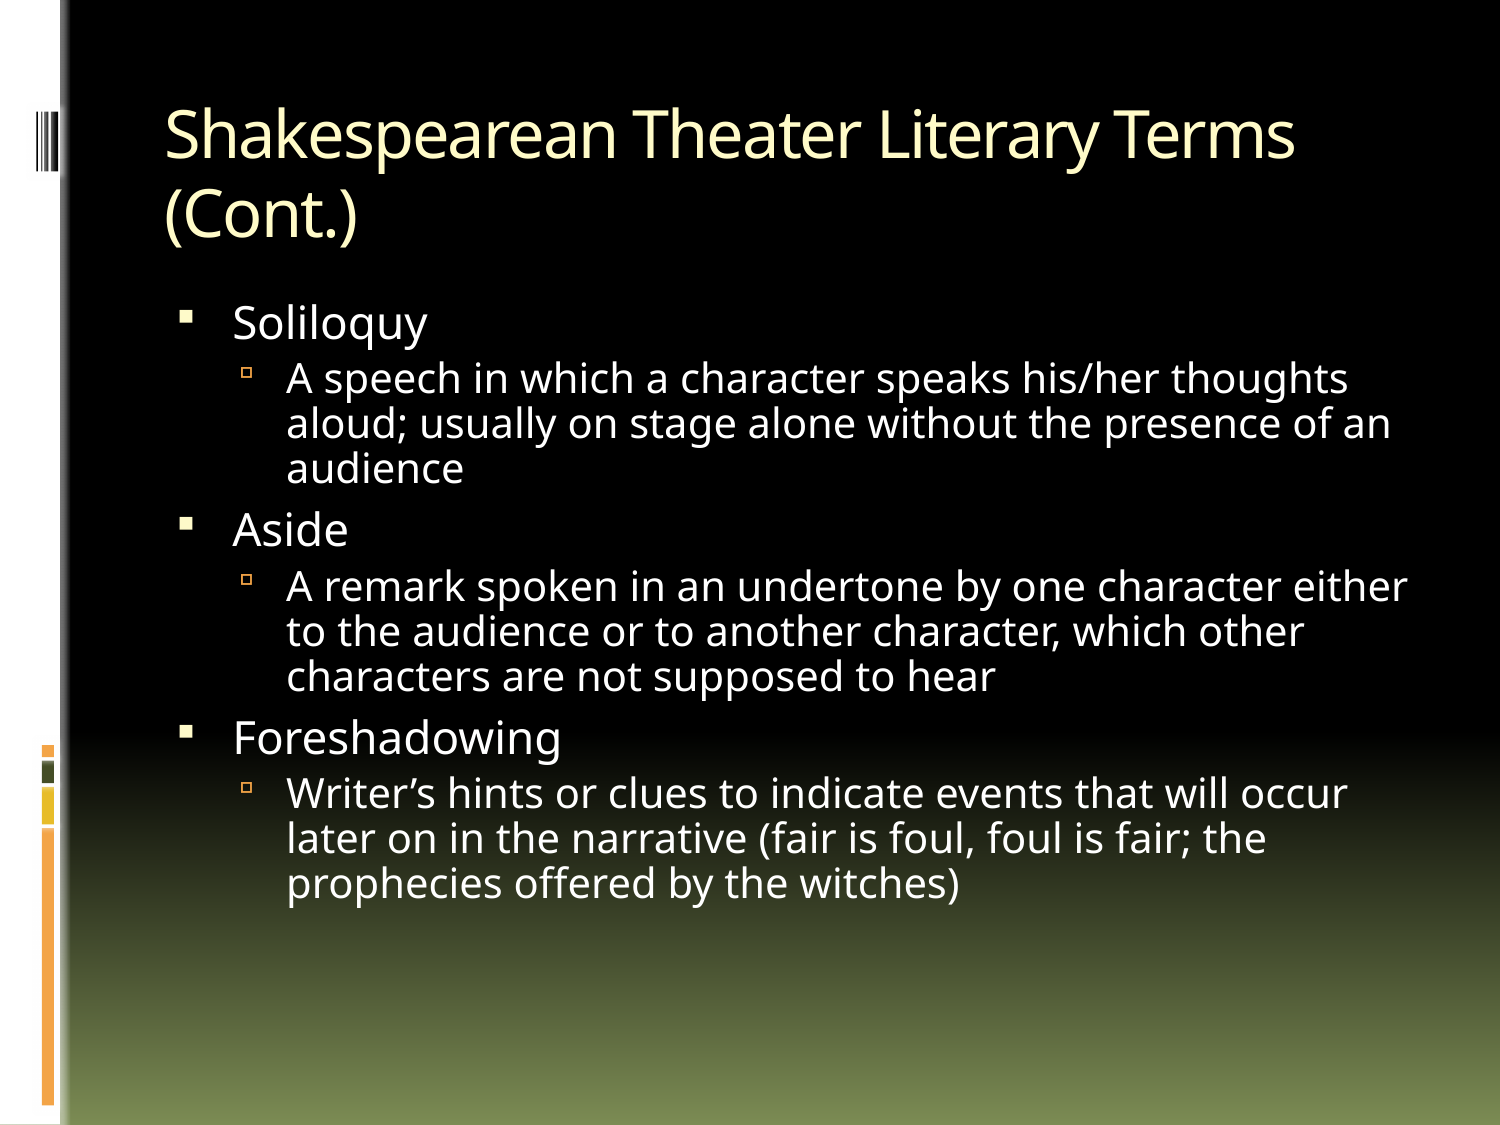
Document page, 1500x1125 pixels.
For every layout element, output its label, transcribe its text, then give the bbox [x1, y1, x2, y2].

list Soliloquy A speech in which a character speaks his/her thoughts aloud; usually on stage alone without the presence of an audience Aside A remark spoken in an undertone by one character either to the audience or to another character, which other characters are not supposed to hear Foreshadowing Writer’s hints or clues to indicate events that will occur later on in the narrative (fair is foul, foul is fair; the prophecies offered by the witches) [150, 292, 1425, 1043]
title Shakespearean Theater Literary Terms (Cont.) [150, 83, 1425, 234]
